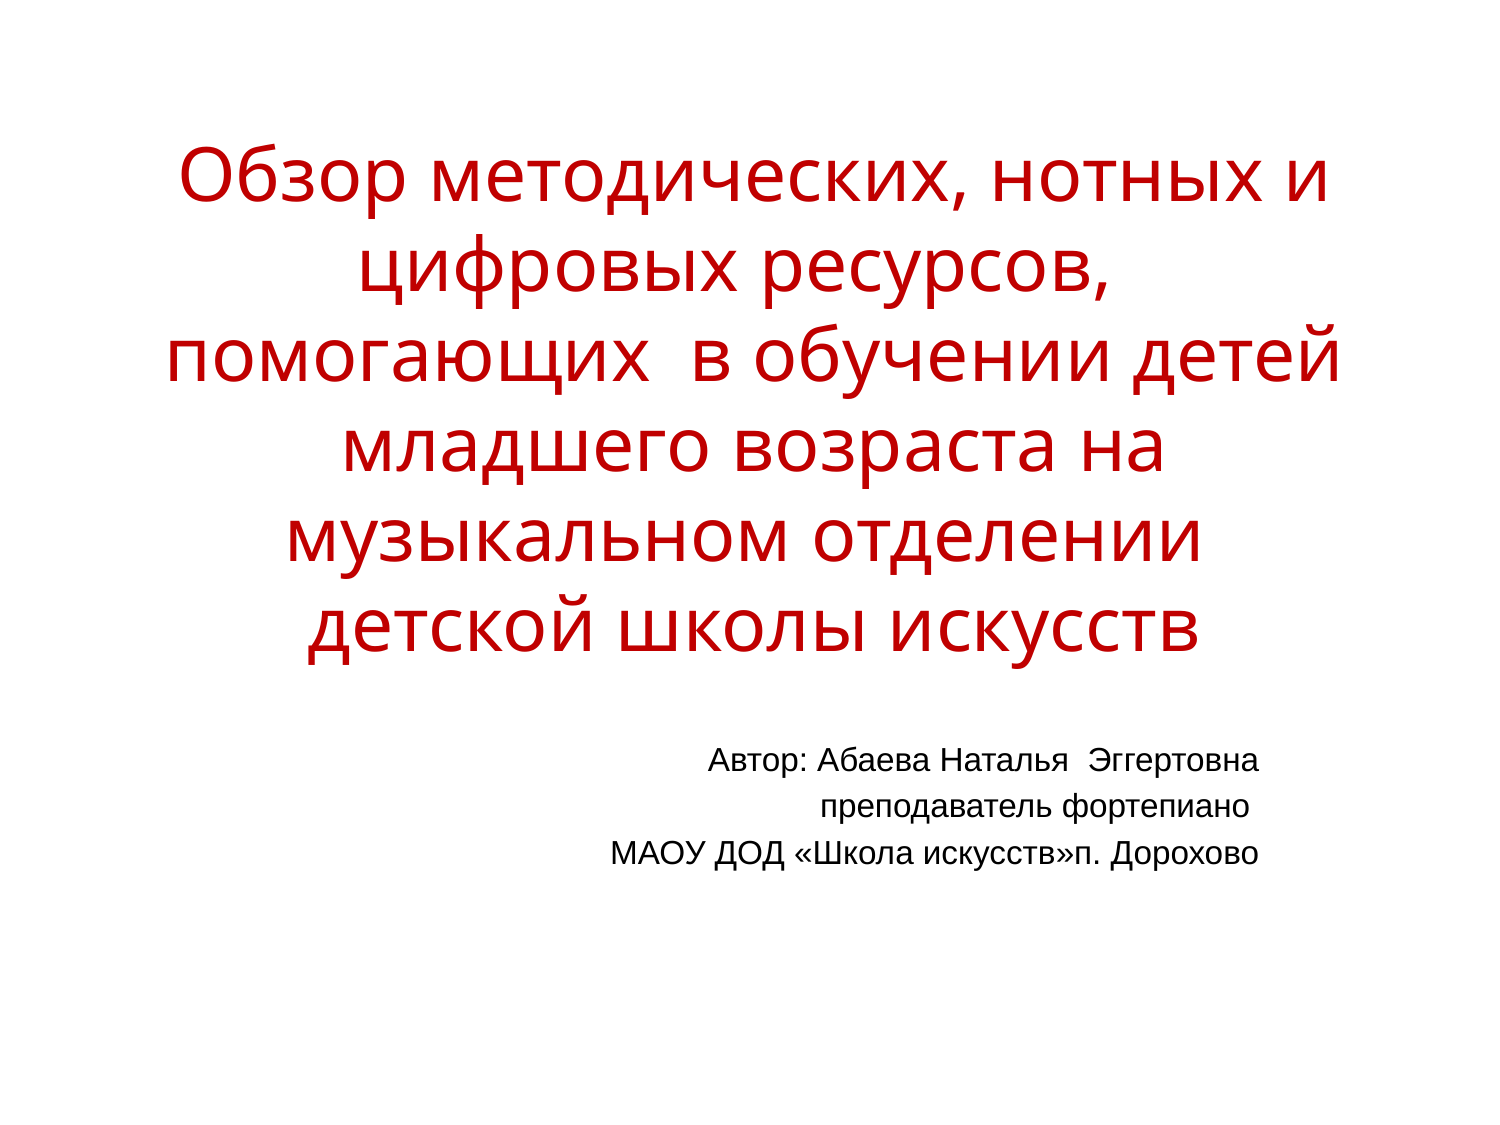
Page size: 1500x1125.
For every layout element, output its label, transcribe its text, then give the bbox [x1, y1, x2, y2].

subtitle Автор: Абаева Наталья Эггертовна преподаватель фортепиано МАОУ ДОД «Школа искусств»п. Дорохово [225, 637, 1275, 925]
title Обзор методических, нотных и цифровых ресурсов, помогающих в обучении детей младшего возраста на музыкальном отделении детской школы искусств [117, 175, 1393, 528]
